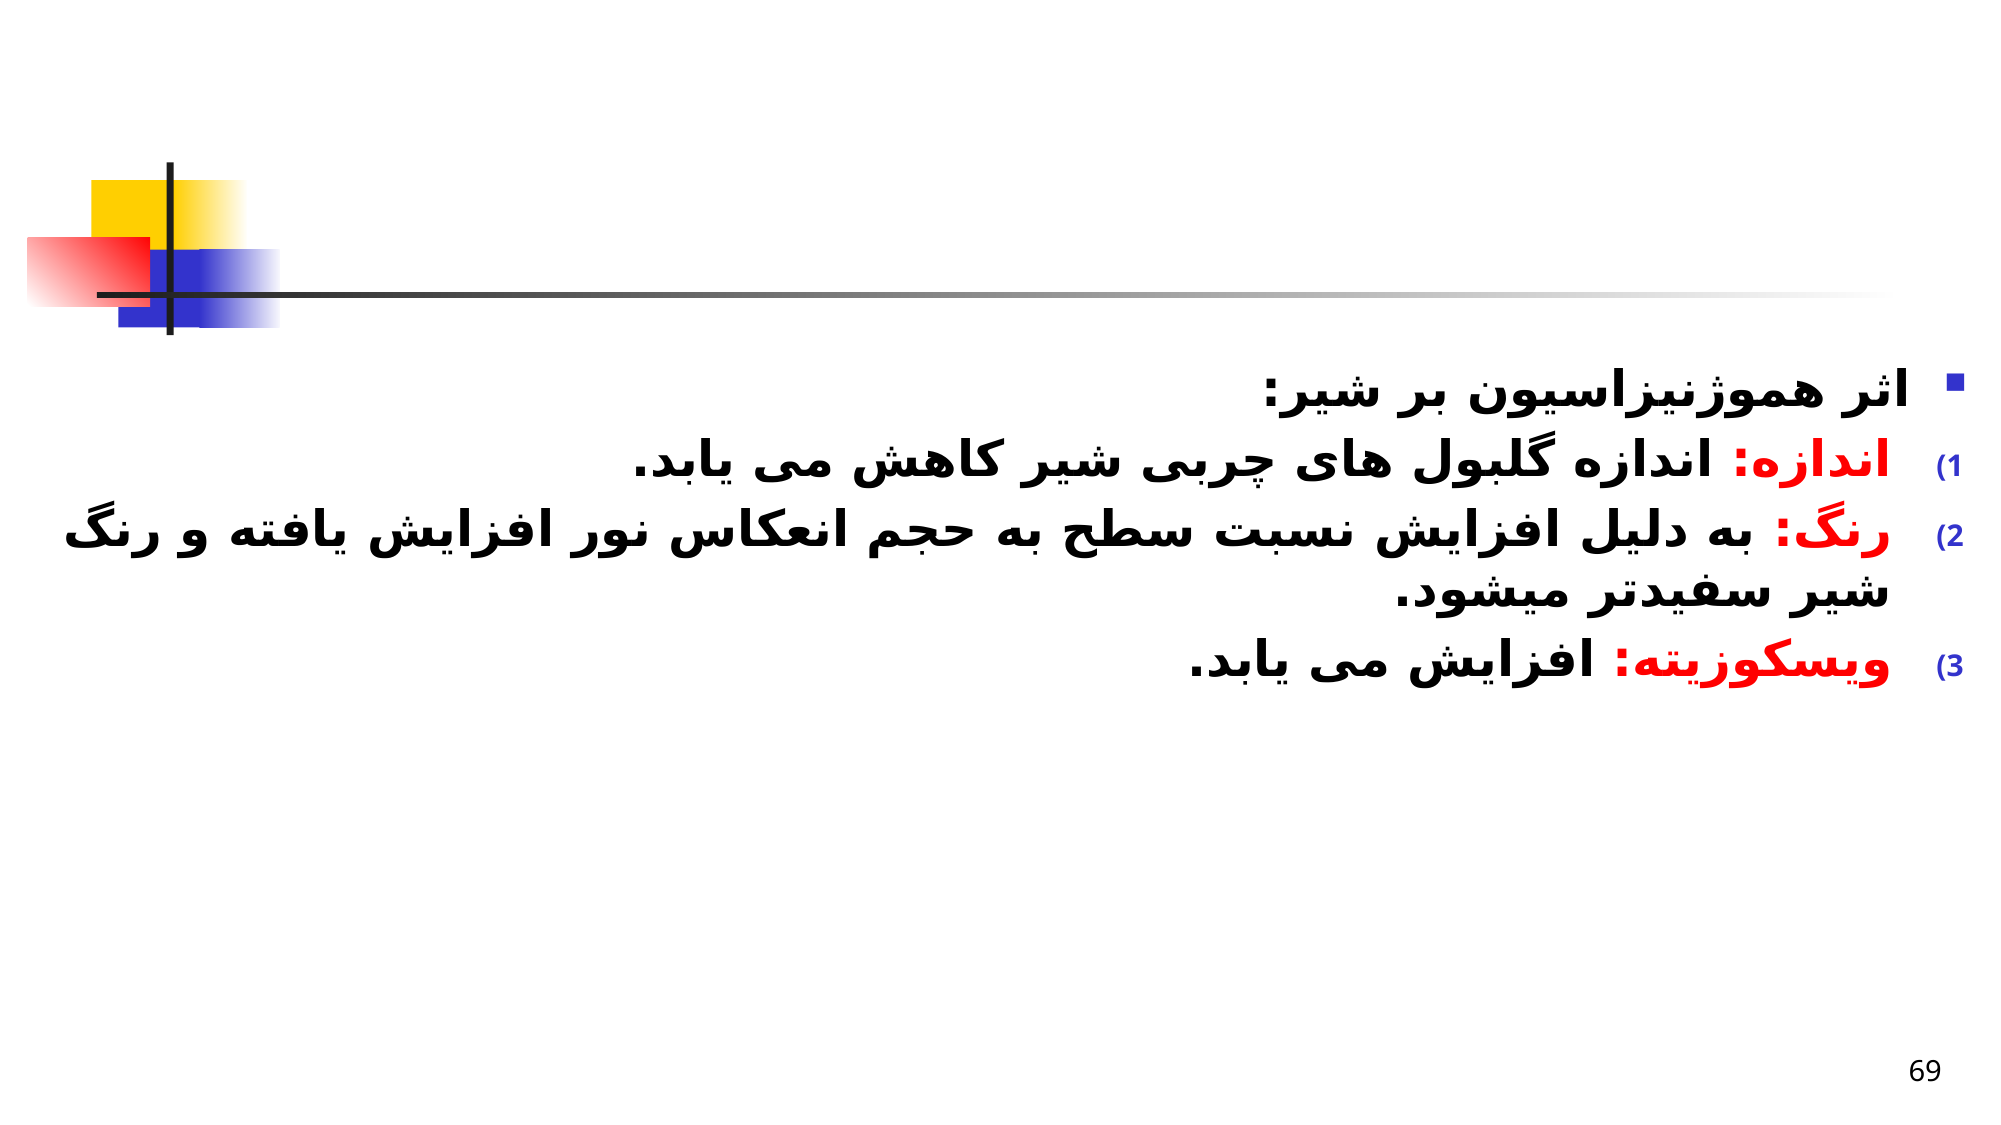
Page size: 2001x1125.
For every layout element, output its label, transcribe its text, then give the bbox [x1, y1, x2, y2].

list اثر هموژنیزاسیون بر شیر: اندازه: اندازه گلبول های چربی شیر کاهش می یابد. رنگ: به دلیل افزایش نسبت سطح به حجم انعکاس نور افزایش یافته و رنگ شیر سفیدتر میشود. ویسکوزیته: افزایش می یابد. [0, 349, 1983, 1025]
slide_number 69 [1540, 1023, 1958, 1100]
